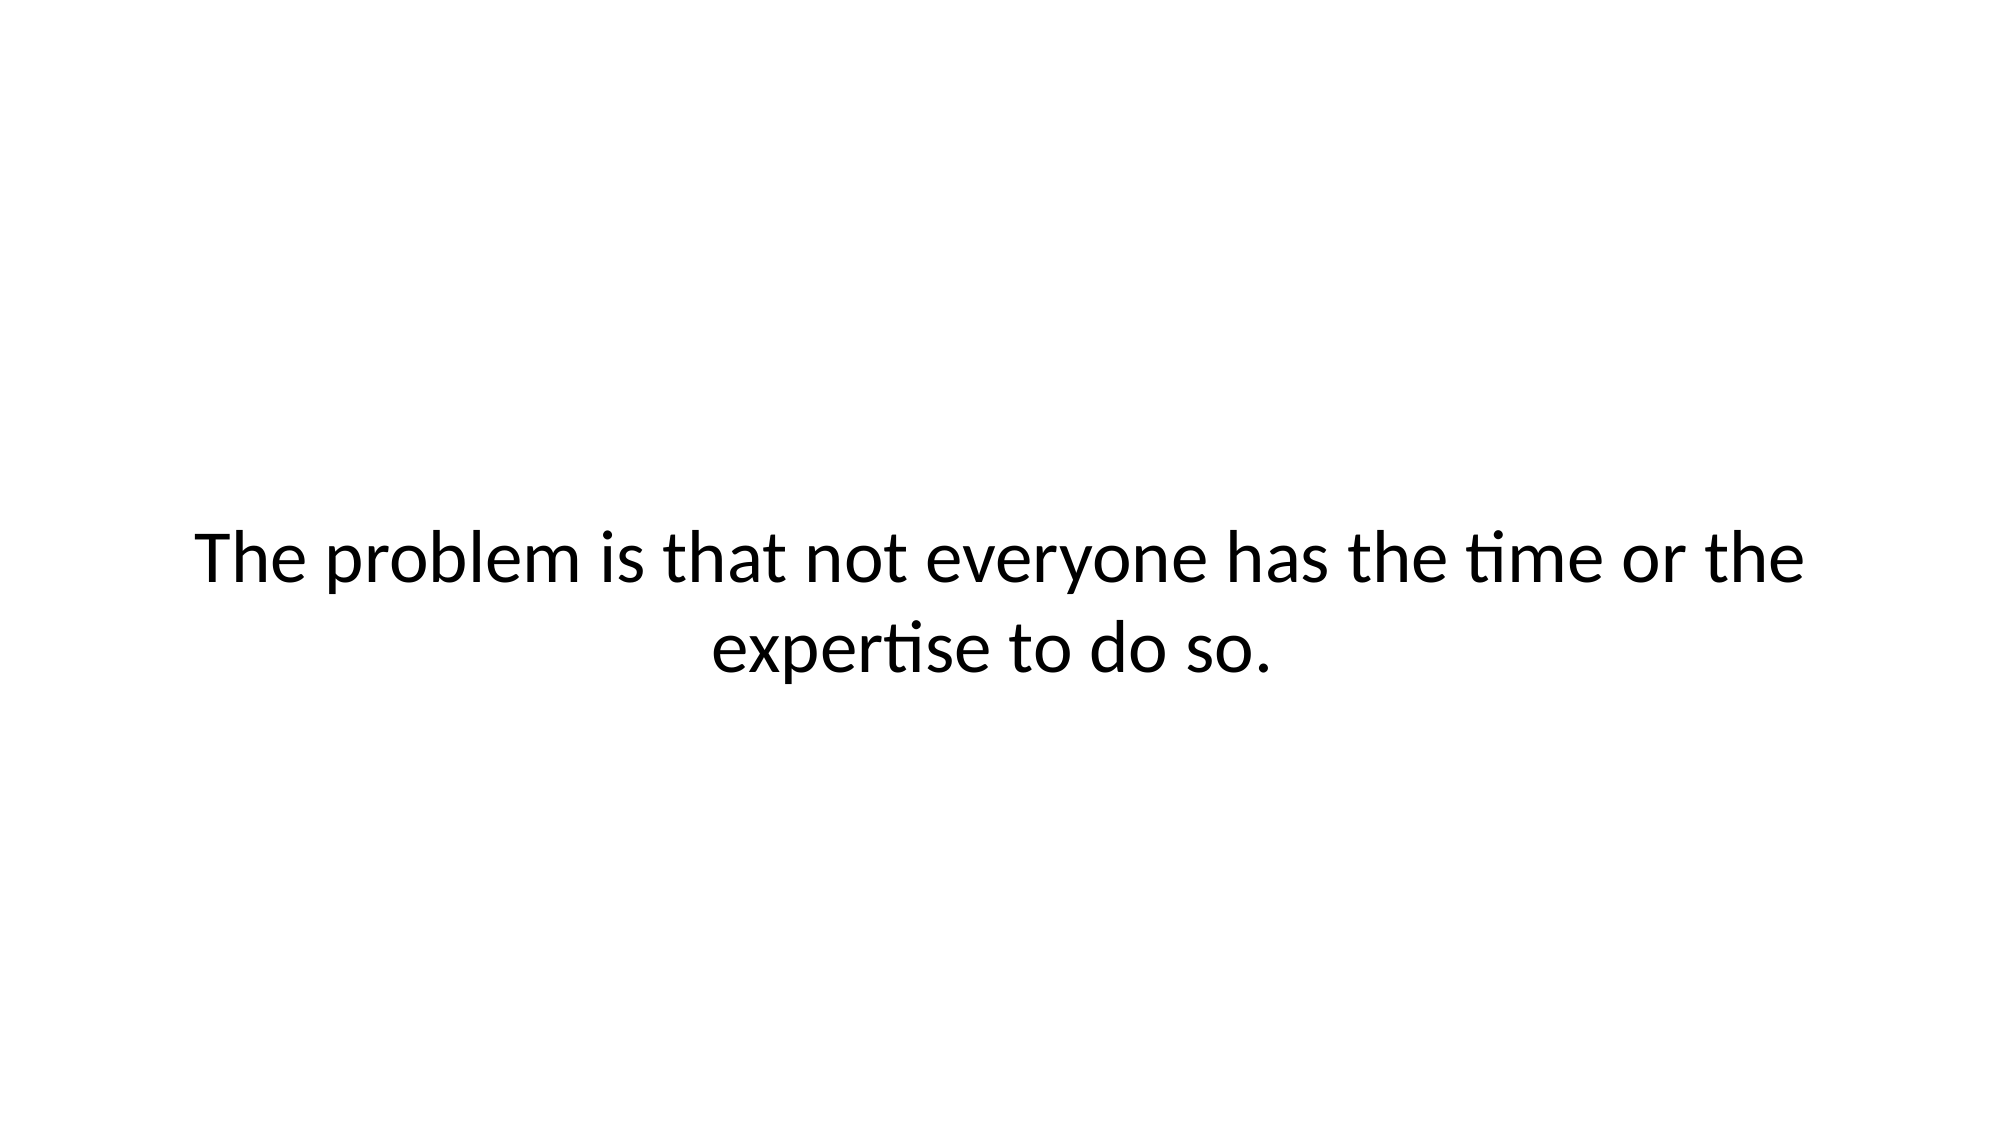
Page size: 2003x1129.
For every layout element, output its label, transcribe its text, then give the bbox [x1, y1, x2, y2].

title The problem is that not everyone has the time or the expertise to do so. [150, 350, 1853, 844]
